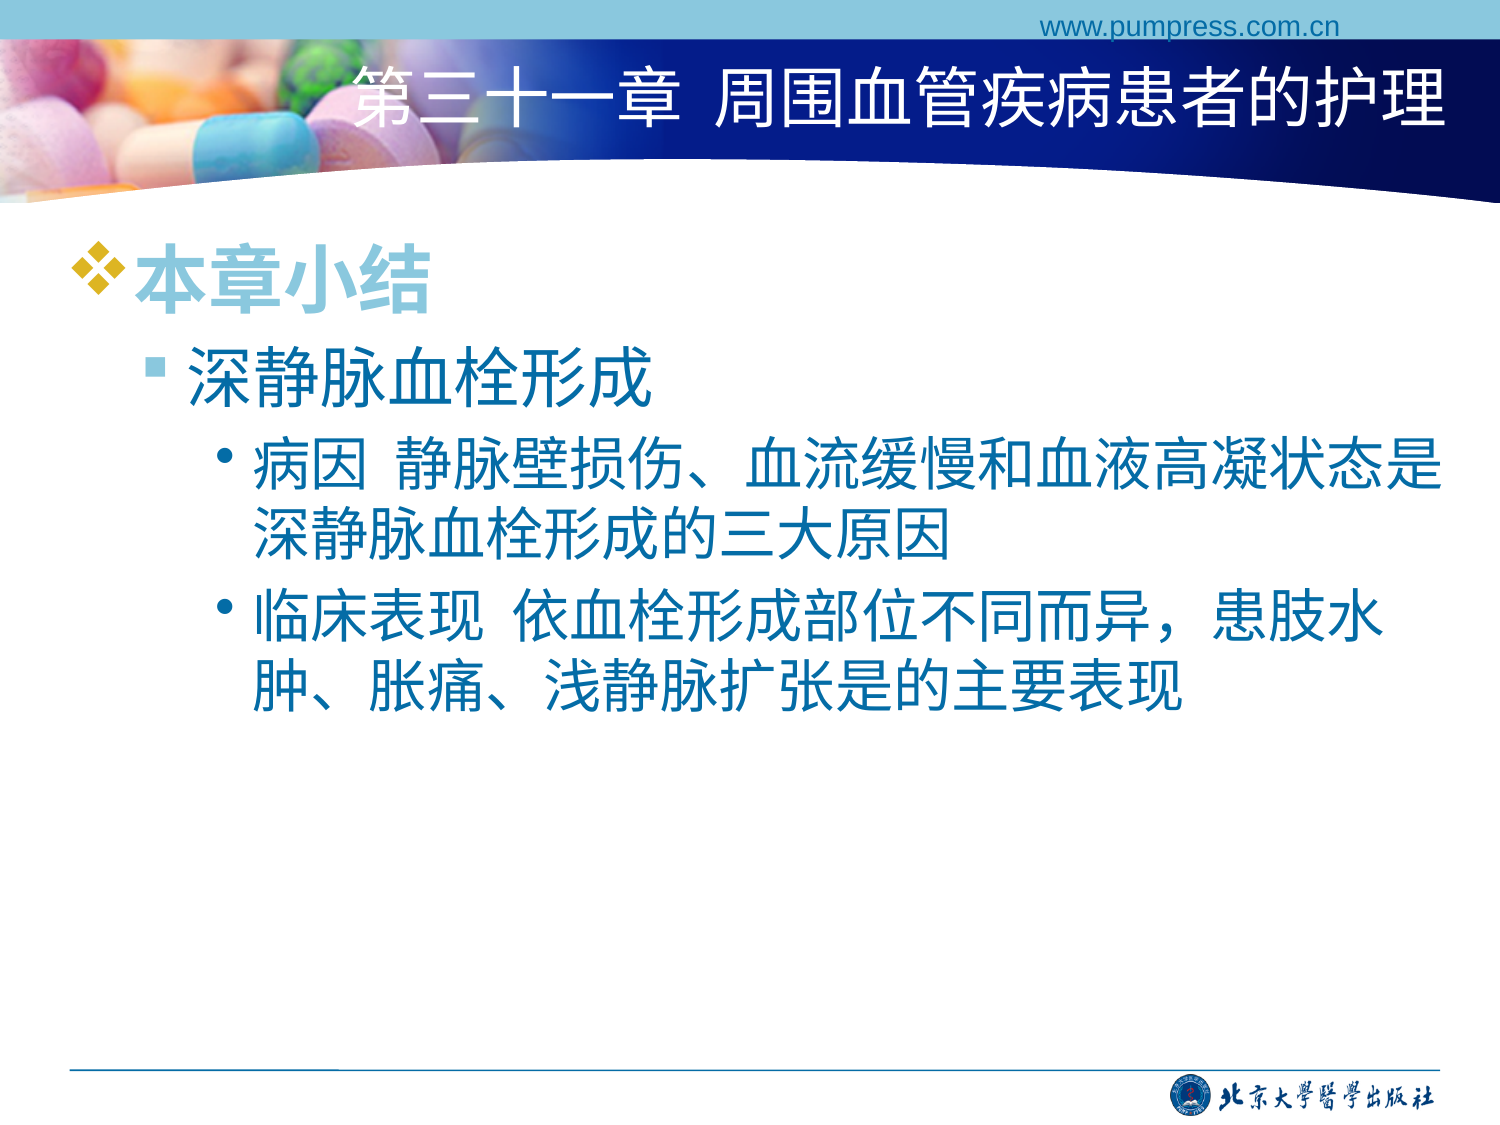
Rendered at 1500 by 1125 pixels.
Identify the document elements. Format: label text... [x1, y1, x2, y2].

picture [0, 40, 1500, 203]
list 本章小结 深静脉血栓形成 病因 静脉壁损伤、血流缓慢和血液高凝状态是深静脉血栓形成的三大原因 临床表现 依血栓形成部位不同而异，患肢水肿、胀痛、浅静脉扩张是的主要表现 [49, 224, 1463, 1026]
title 第三十一章 周围血管疾病患者的护理 [137, 49, 1463, 143]
picture [1170, 1074, 1436, 1118]
slide_number www.pumpress.com.cn [1025, 0, 1463, 38]
